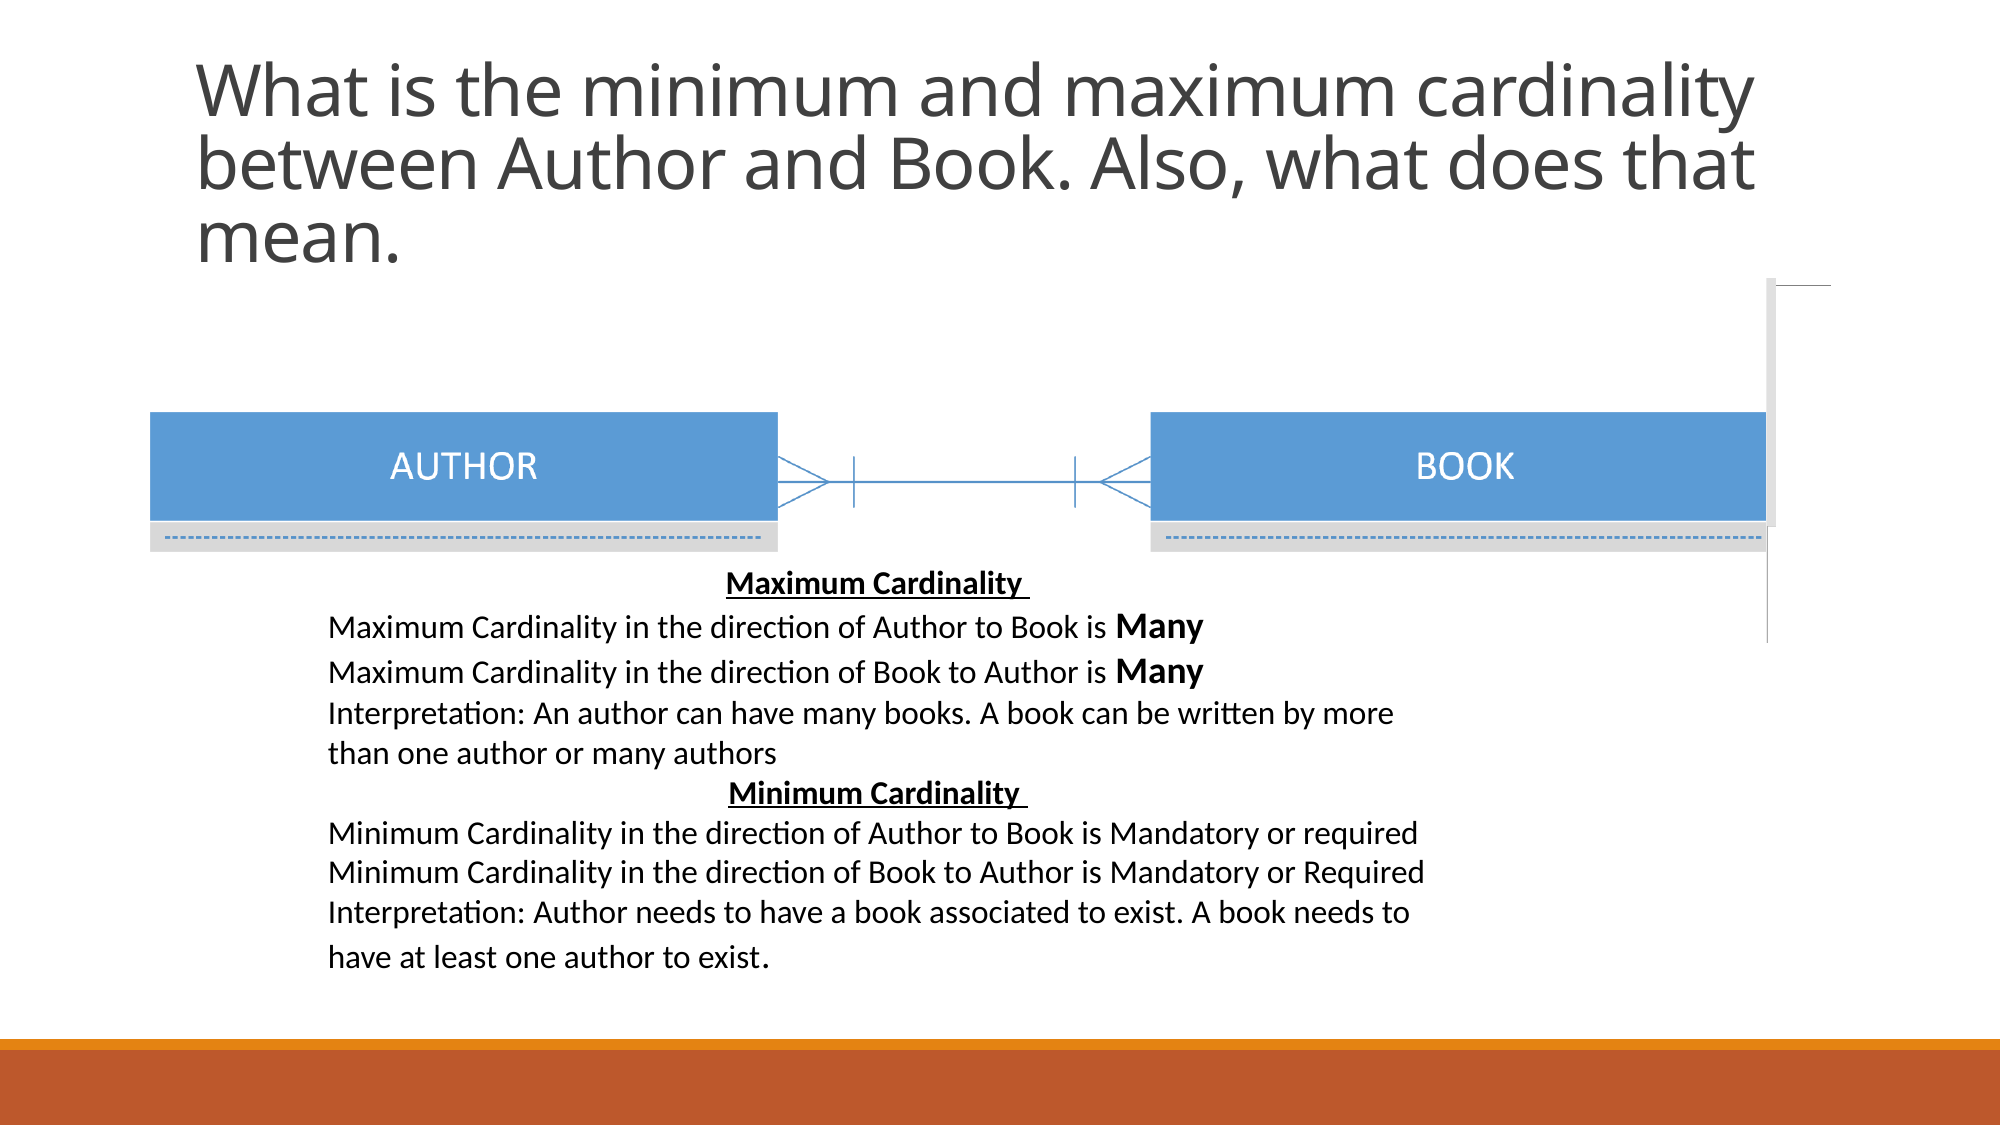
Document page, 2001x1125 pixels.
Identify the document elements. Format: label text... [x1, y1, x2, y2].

title What is the minimum and maximum cardinality between Author and Book. Also, what does that mean. [180, 47, 1830, 285]
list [124, 277, 1776, 643]
text_box Maximum Cardinality Maximum Cardinality in the direction of Author to Book is Many Maximum Cardinality in the direction of Book to Author is Many Interpretation: An author can have many books. A book can be written by more than one author or many authors Minimum Cardinality Minimum Cardinality in the direction of Author to Book is Mandatory or required Minimum Cardinality in the direction of Book to Author is Mandatory or Required Interpretation: Author needs to have a book associated to exist. A book needs to have at least one author to exist. [313, 653, 1443, 1073]
